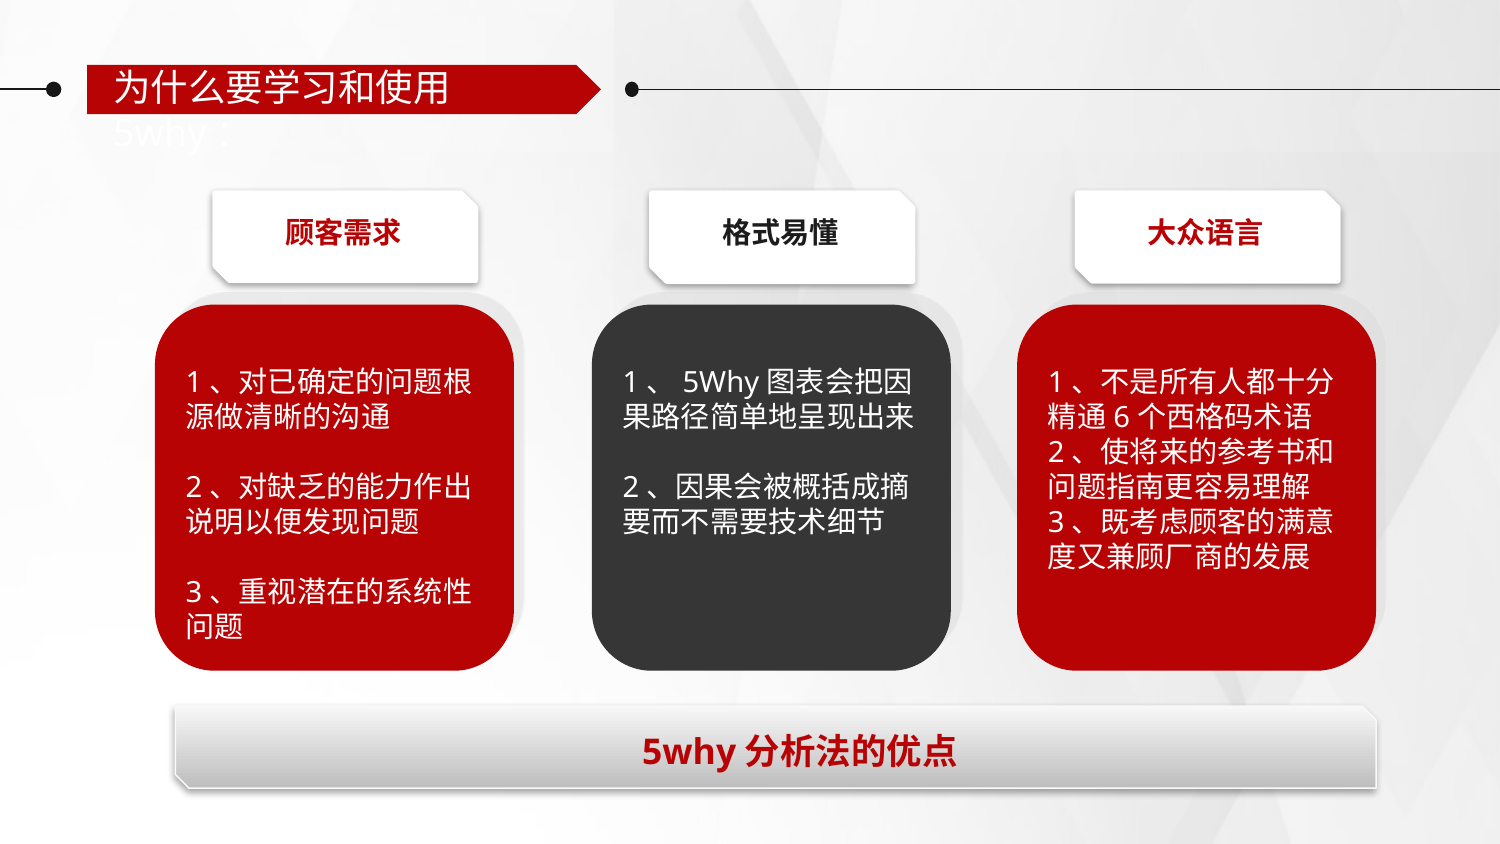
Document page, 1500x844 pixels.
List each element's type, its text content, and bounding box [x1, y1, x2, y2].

text_box [649, 190, 916, 285]
text_box 1、不是所有人都十分精通6个西格码术语 2、使将来的参考书和问题指南更容易理解 3、既考虑顾客的满意度又兼顾厂商的发展 [1017, 304, 1377, 671]
text_box [174, 705, 1377, 789]
text_box [212, 190, 479, 284]
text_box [23, 59, 36, 120]
text_box 格式易懂 [707, 207, 907, 257]
text_box 为什么要学习和使用5why： [98, 56, 614, 162]
text_box 1、5Why图表会把因果路径简单地呈现出来 2、因果会被概括成摘要而不需要技术细节 [591, 304, 951, 671]
text_box 大众语言 [1132, 207, 1332, 257]
text_box 顾客需求 [270, 207, 470, 257]
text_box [626, 83, 1500, 96]
text_box [85, 62, 98, 117]
text_box 1、对已确定的问题根源做清晰的沟通 2、对缺乏的能力作出说明以便发现问题 3、重视潜在的系统性问题 [154, 304, 514, 671]
text_box [1074, 190, 1341, 284]
text_box 5why分析法的优点 [469, 721, 1130, 780]
